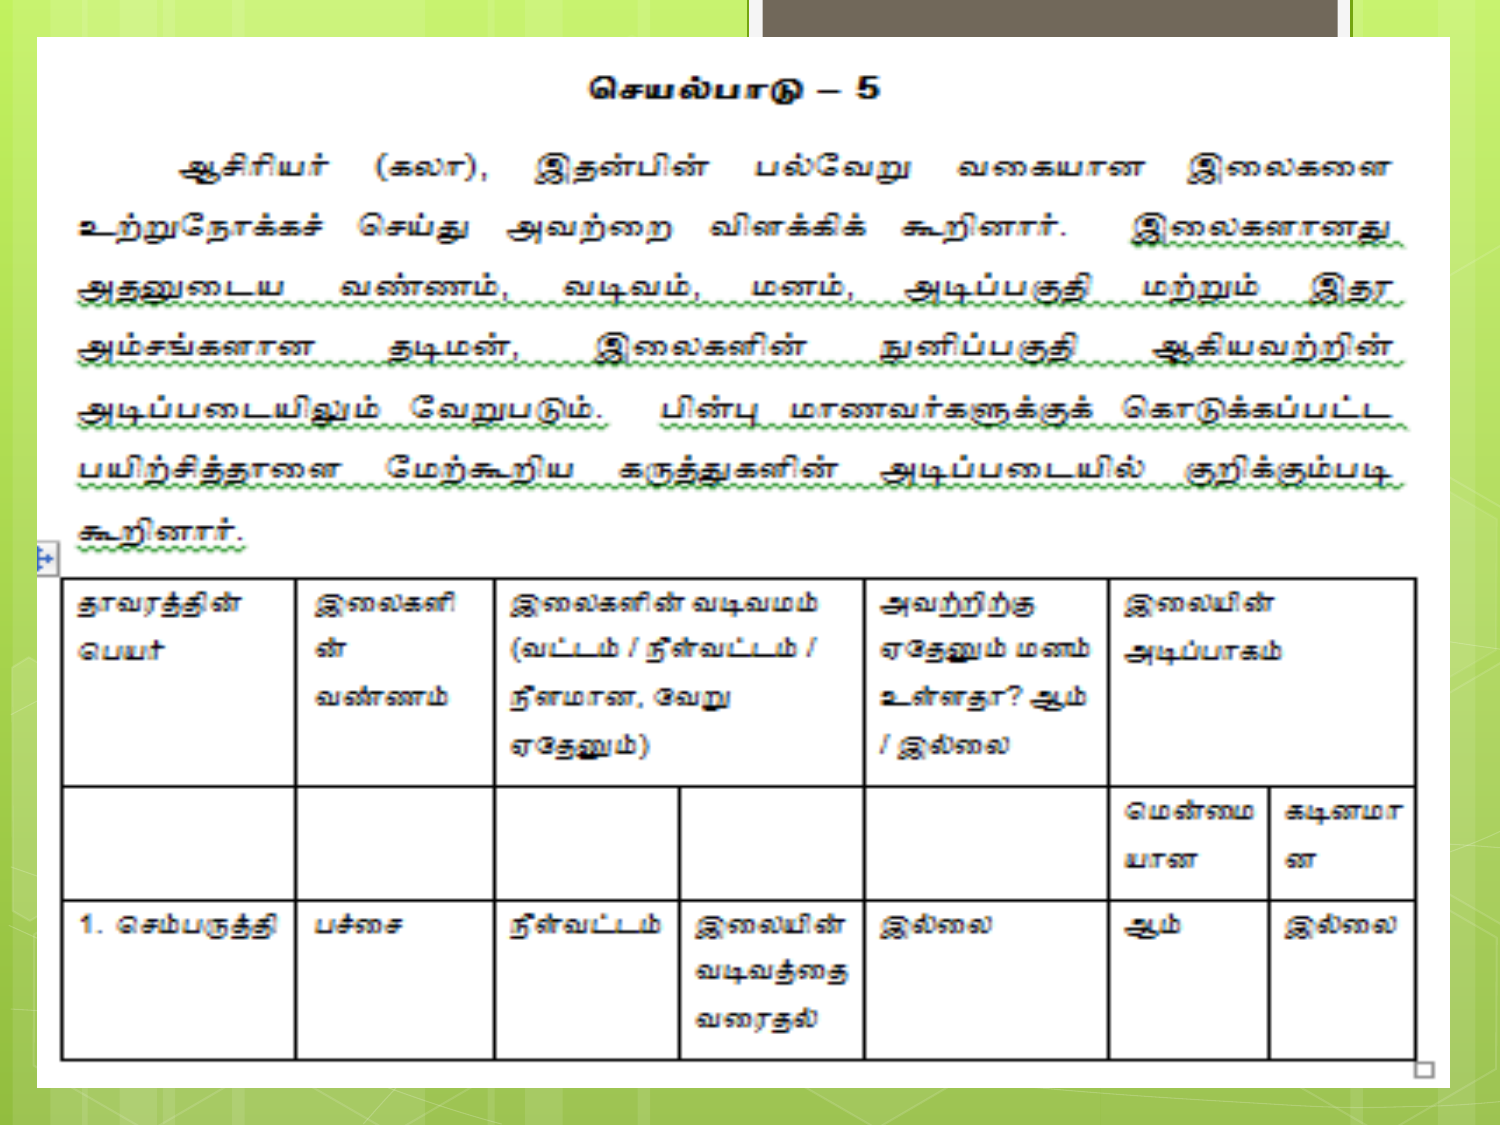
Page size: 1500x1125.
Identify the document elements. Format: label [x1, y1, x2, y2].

picture [37, 37, 1451, 1088]
